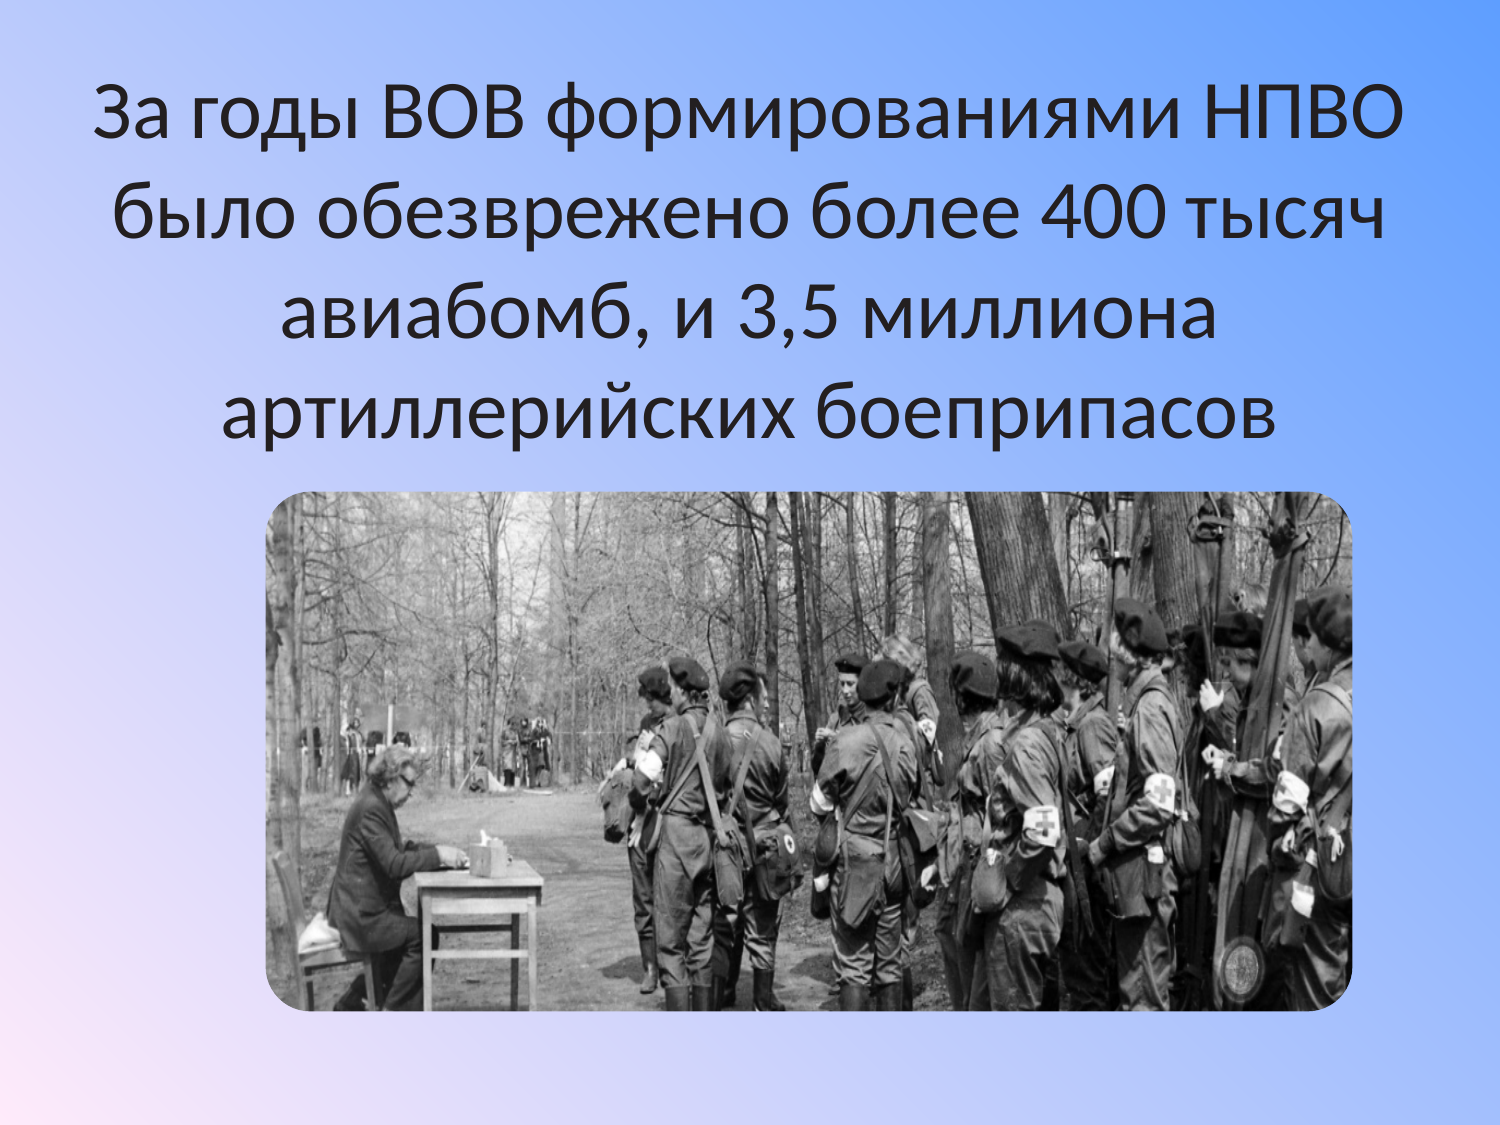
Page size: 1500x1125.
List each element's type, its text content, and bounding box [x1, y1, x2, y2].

picture [265, 491, 1353, 1012]
title За годы ВОВ формированиями НПВО было обезврежено более 400 тысяч авиабомб, и 3,5 миллиона артиллерийских боеприпасов [29, 30, 1471, 480]
